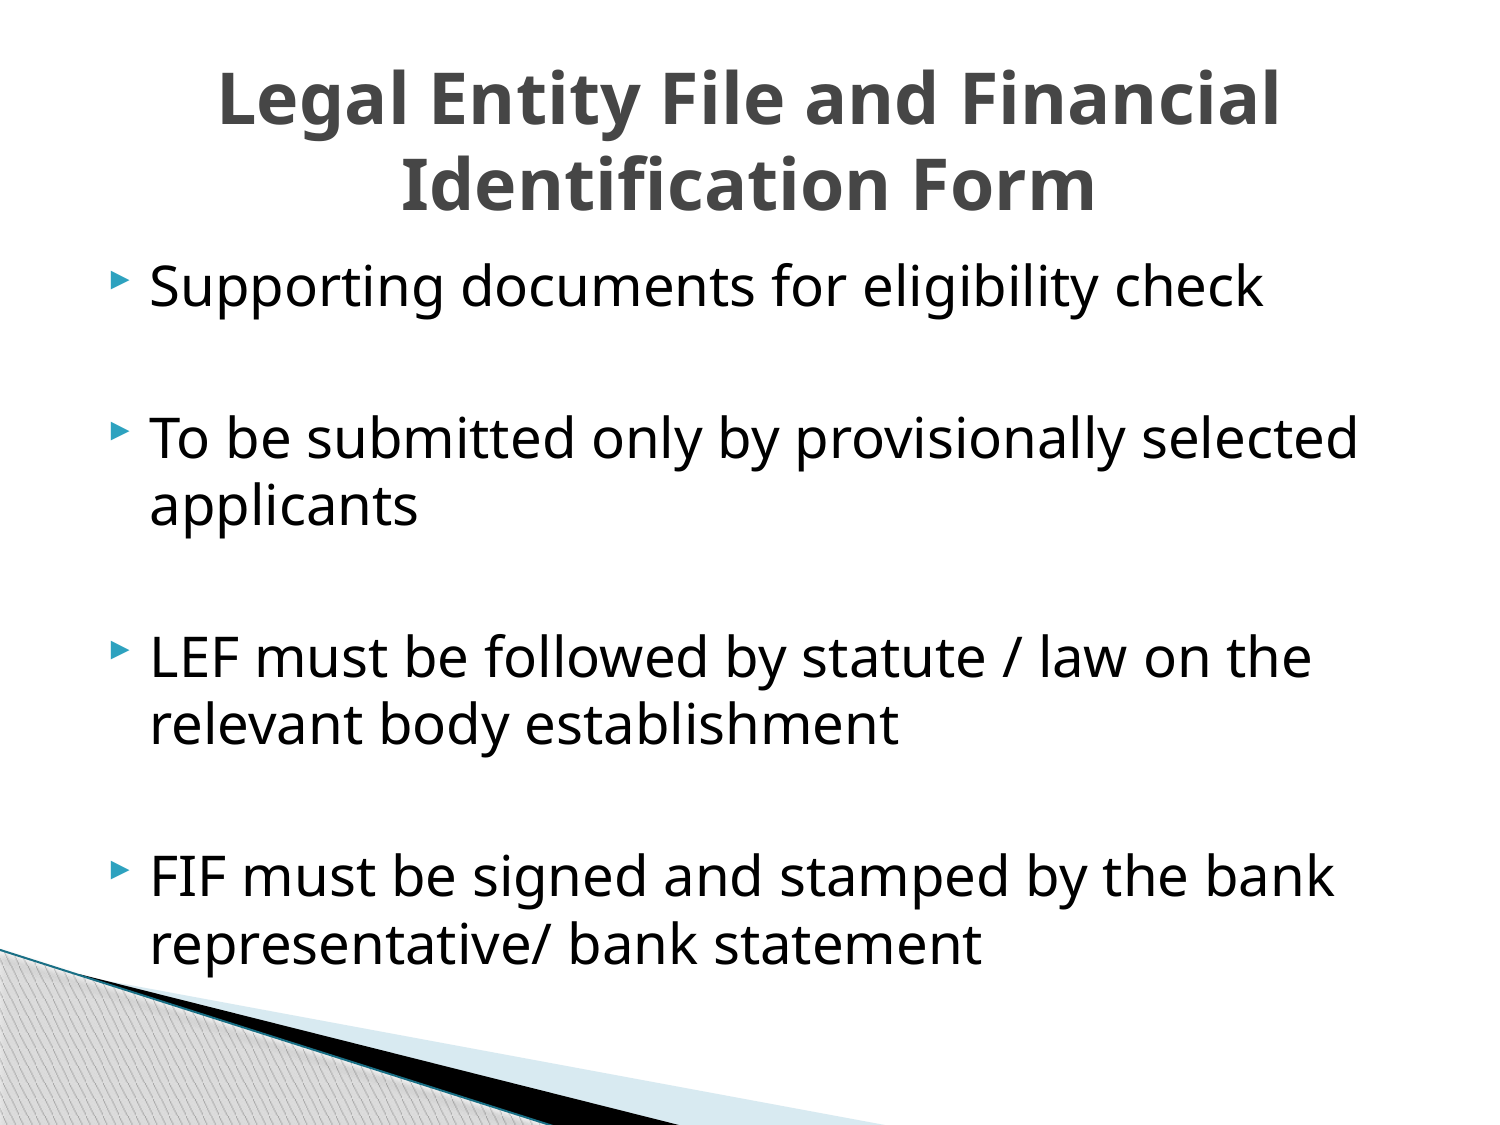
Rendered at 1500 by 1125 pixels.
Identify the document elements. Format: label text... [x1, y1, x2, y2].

title Legal Entity File and Financial Identification Form [75, 45, 1425, 233]
list Supporting documents for eligibility check To be submitted only by provisionally selected applicants LEF must be followed by statute / law on the relevant body establishment FIF must be signed and stamped by the bank representative/ bank statement [75, 243, 1425, 986]
